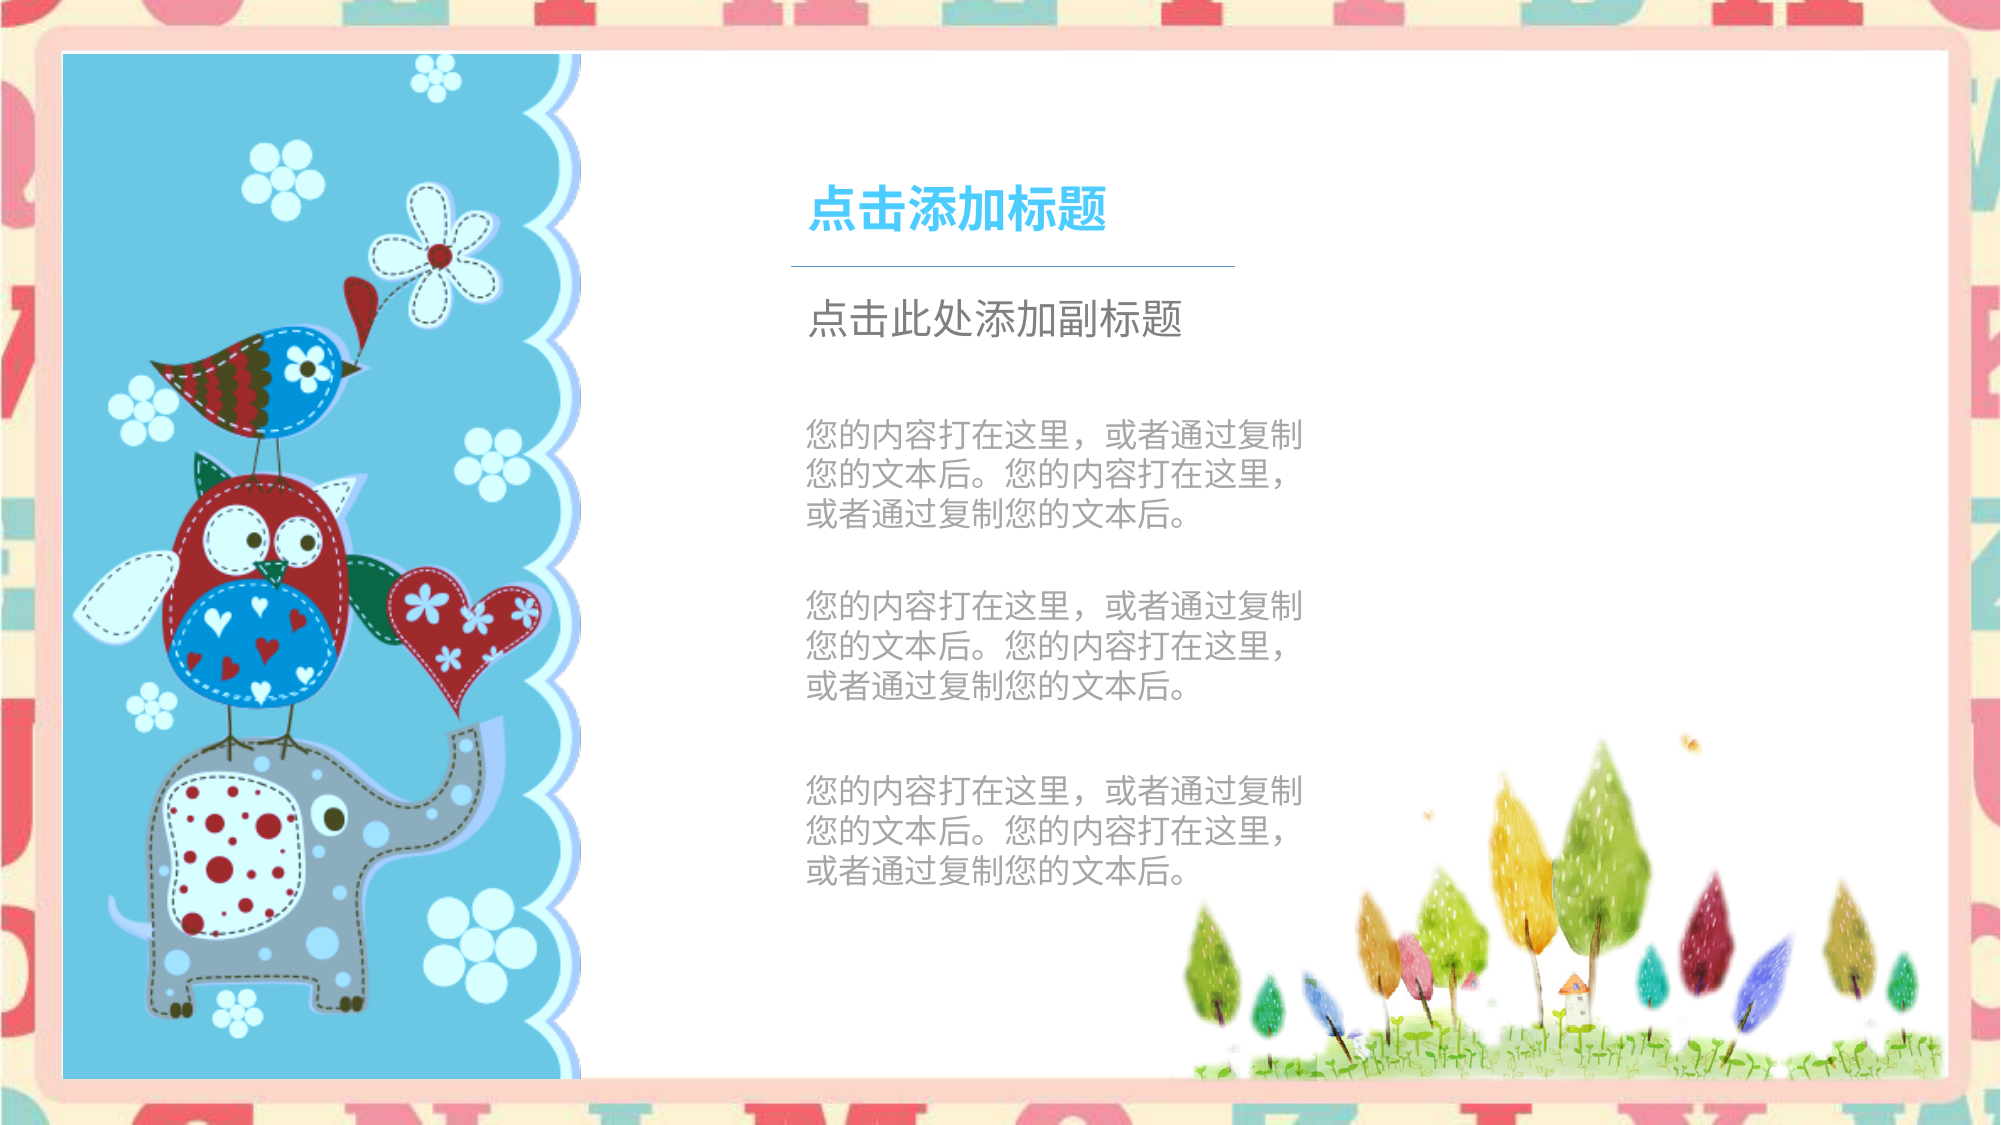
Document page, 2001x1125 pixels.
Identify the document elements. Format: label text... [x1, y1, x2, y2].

text_box 点击添加标题 [792, 169, 1123, 245]
picture [0, 0, 2001, 1125]
text_box 您的内容打在这里，或者通过复制您的文本后。您的内容打在这里，或者通过复制您的文本后。 [790, 762, 1138, 898]
text_box 您的内容打在这里，或者通过复制您的文本后。您的内容打在这里，或者通过复制您的文本后。 [790, 578, 1328, 713]
text_box 点击此处添加副标题 [792, 285, 1198, 350]
text_box 您的内容打在这里，或者通过复制您的文本后。您的内容打在这里，或者通过复制您的文本后。 [790, 406, 1328, 541]
